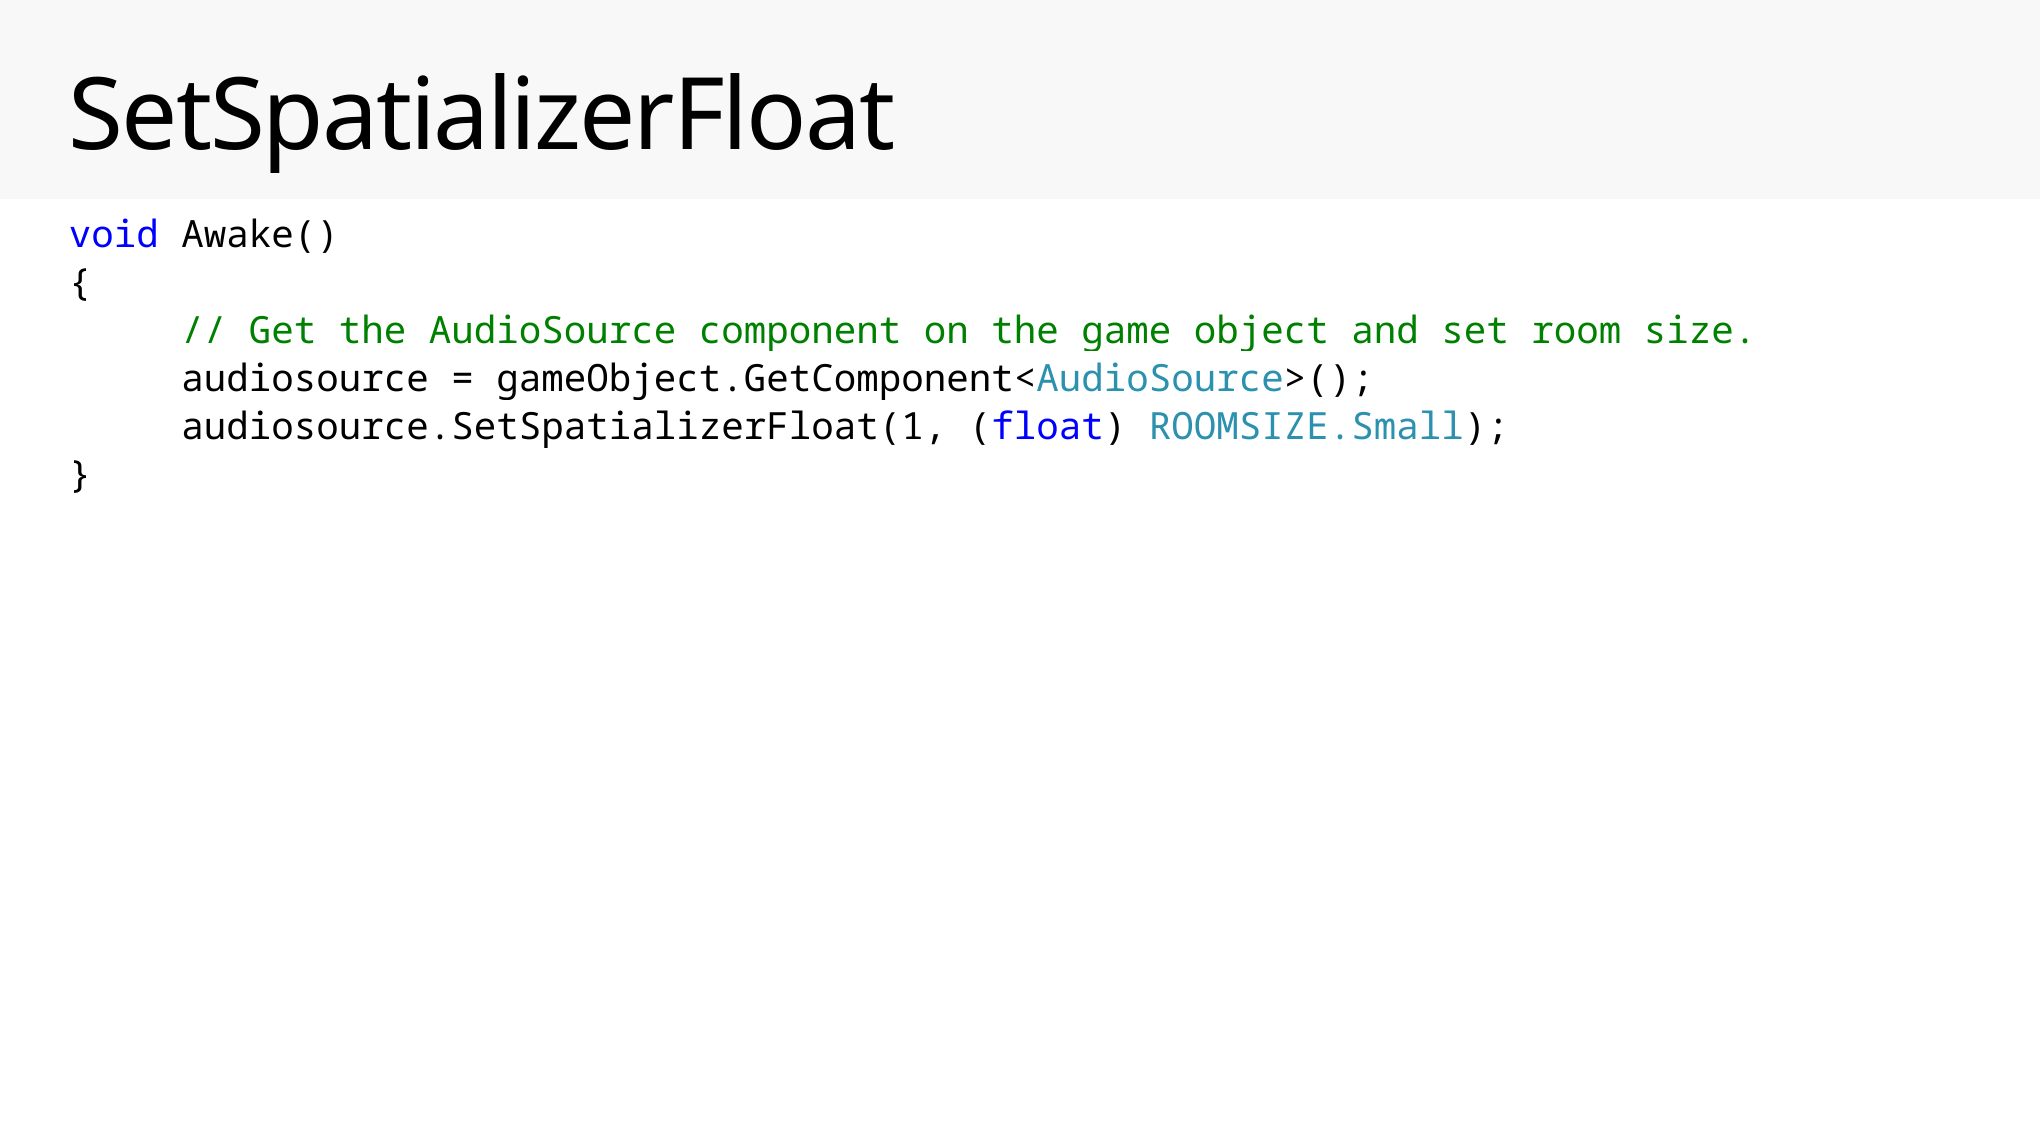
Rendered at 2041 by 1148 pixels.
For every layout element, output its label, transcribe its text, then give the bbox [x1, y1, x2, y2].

list void Awake() { // Get the AudioSource component on the game object and set room size. audiosource = gameObject.GetComponent<AudioSource>(); audiosource.SetSpatializerFloat(1, (float) ROOMSIZE.Small); } [45, 200, 1996, 522]
title SetSpatializerFloat [45, 48, 1996, 199]
